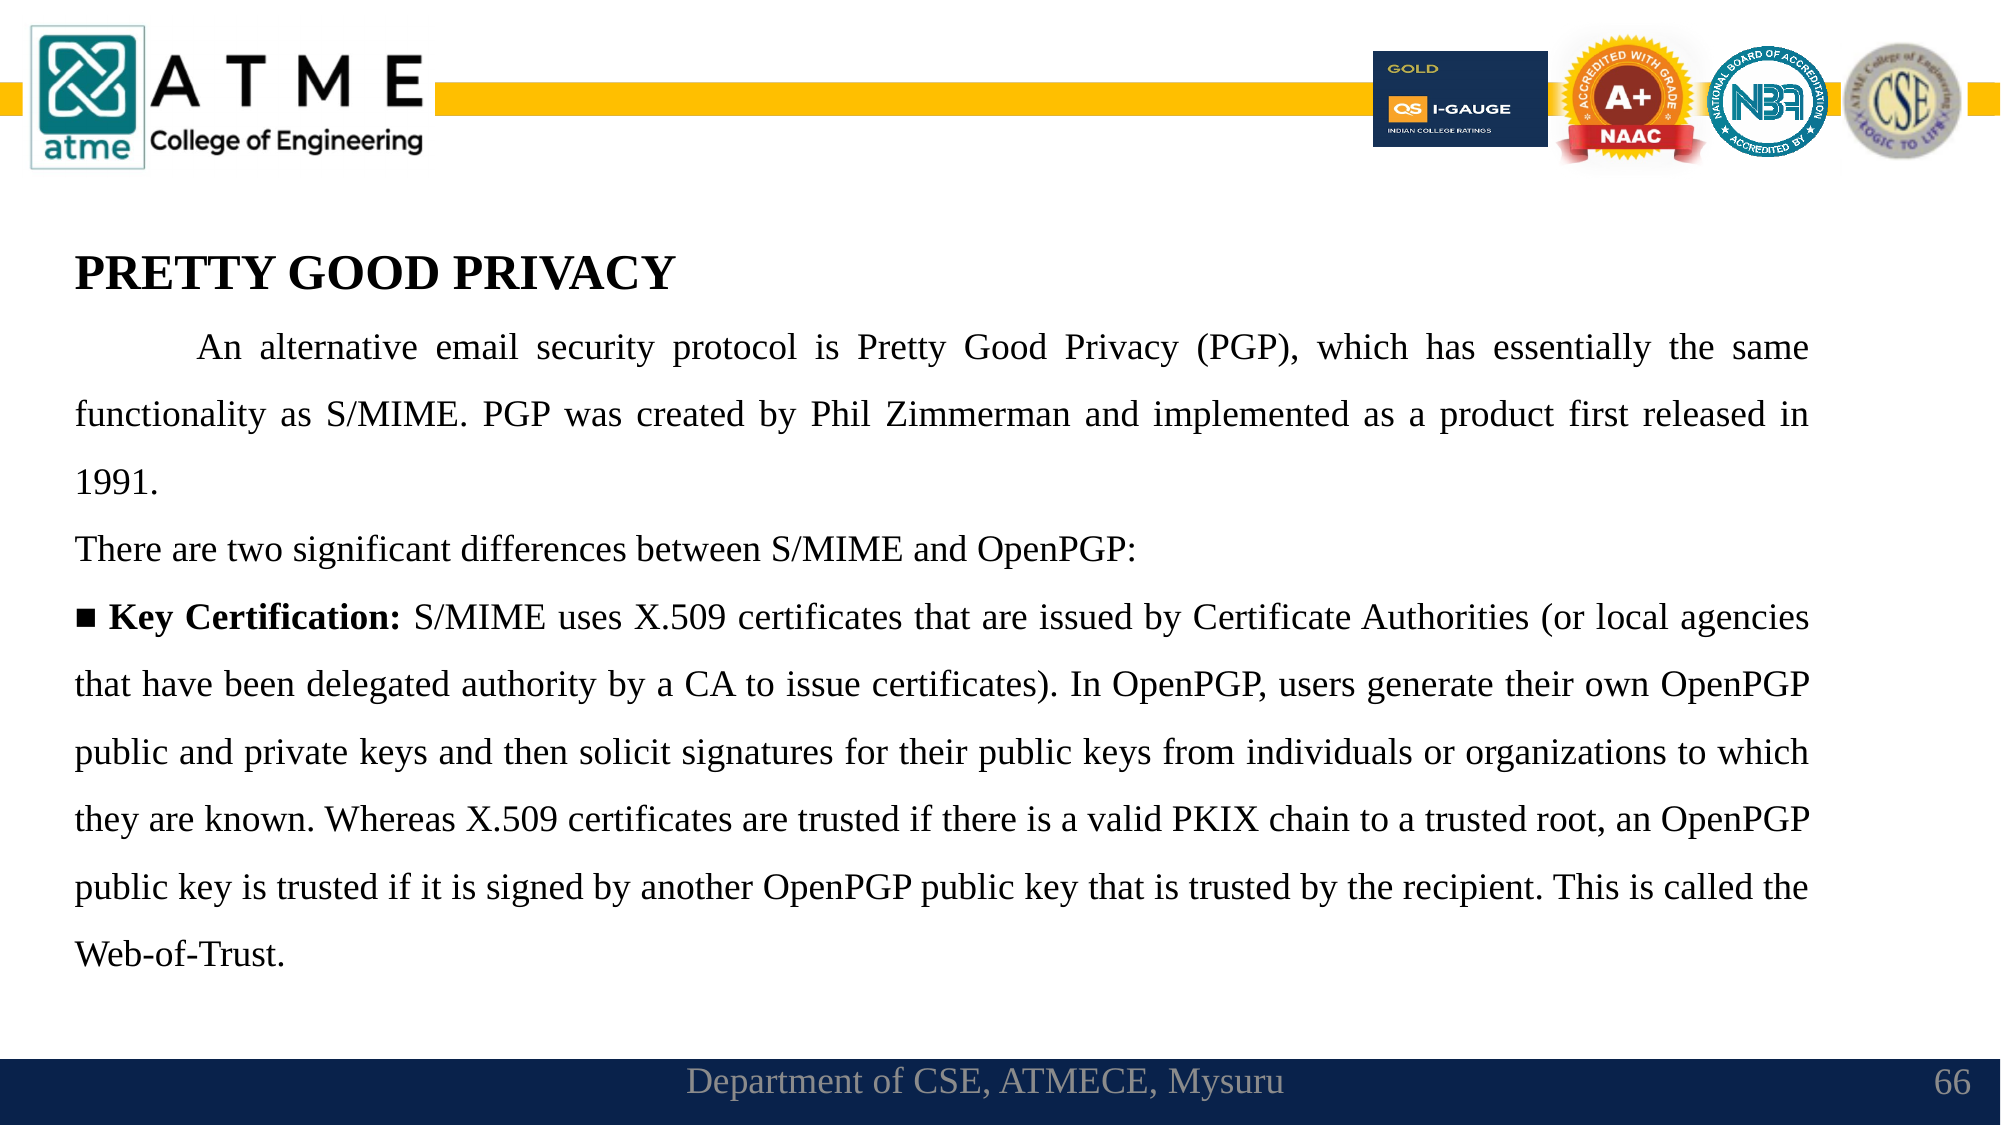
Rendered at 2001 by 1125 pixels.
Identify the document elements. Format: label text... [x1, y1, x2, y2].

text_box PRETTY GOOD PRIVACY An alternative email security protocol is Pretty Good Privacy (PGP), which has essentially the same functionality as S/MIME. PGP was created by Phil Zimmerman and implemented as a product first released in 1991. There are two significant differences between S/MIME and OpenPGP: ■ Key Certification: S/MIME uses X.509 certificates that are issued by Certificate Authorities (or local agencies that have been delegated authority by a CA to issue certificates). In OpenPGP, users generate their own OpenPGP public and private keys and then solicit signatures for their public keys from individuals or organizations to which they are known. Whereas X.509 certificates are trusted if there is a valid PKIX chain to a trusted root, an OpenPGP public key is trusted if it is signed by another OpenPGP public key that is trusted by the recipient. This is called the Web-of-Trust. [59, 141, 1827, 982]
picture [1373, 20, 1828, 157]
picture [1840, 26, 1968, 176]
footer Department of CSE, ATMECE, Mysuru [501, 1056, 1470, 1102]
slide_number 66 [1511, 1057, 1972, 1103]
picture [0, 1059, 2001, 1125]
picture [22, 15, 435, 178]
